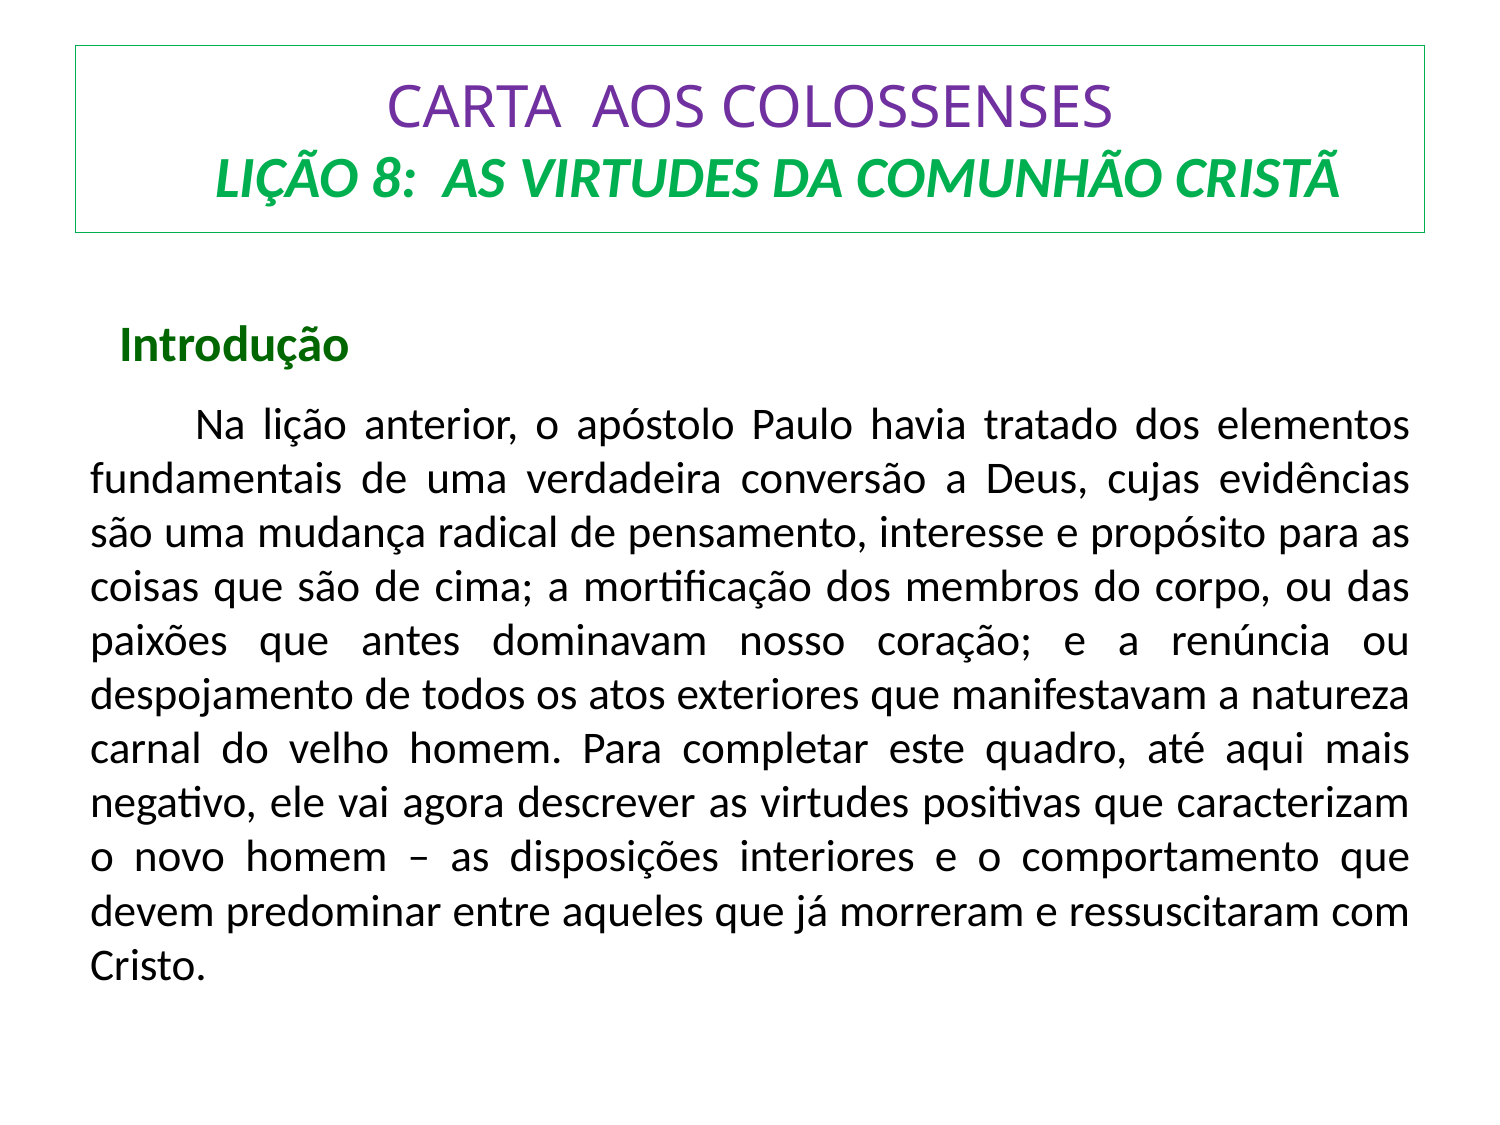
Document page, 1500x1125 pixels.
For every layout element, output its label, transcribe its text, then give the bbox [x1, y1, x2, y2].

title CARTA AOS COLOSSENSES LIÇÃO 8: AS VIRTUDES DA COMUNHÃO CRISTÃ [75, 45, 1425, 233]
list Introdução Na lição anterior, o apóstolo Paulo havia tratado dos elementos fundamentais de uma verdadeira conversão a Deus, cujas evidências são uma mudança radical de pensamento, interesse e propósito para as coisas que são de cima; a mortificação dos membros do corpo, ou das paixões que antes dominavam nosso coração; e a renúncia ou despojamento de todos os atos exteriores que manifestavam a natureza carnal do velho homem. Para completar este quadro, até aqui mais negativo, ele vai agora descrever as virtudes positivas que caracterizam o novo homem – as disposições interiores e o comportamento que devem predominar entre aqueles que já morreram e ressuscitaram com Cristo. [75, 302, 1425, 1005]
